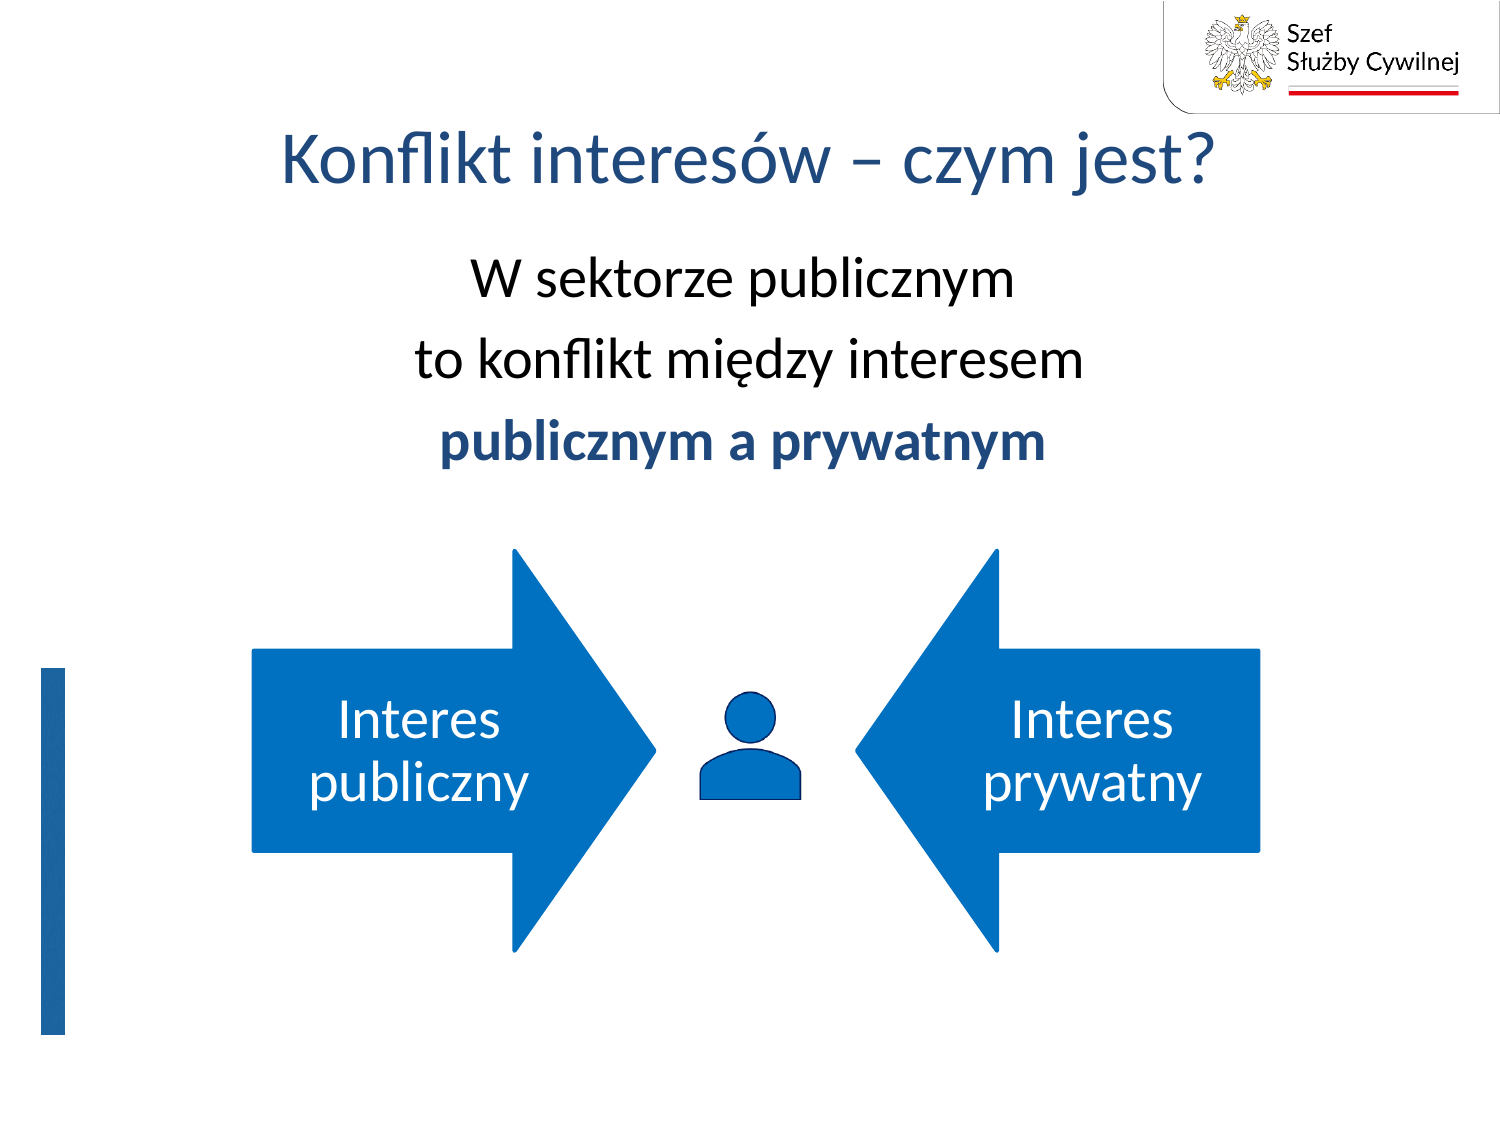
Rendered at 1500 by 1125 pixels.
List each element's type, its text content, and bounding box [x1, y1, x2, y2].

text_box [253, 549, 1259, 952]
picture [674, 670, 826, 821]
list W sektorze publicznym to konflikt między interesem publicznym a prywatnym [100, 231, 1400, 504]
picture [1163, 0, 1500, 114]
title Konflikt interesów – czym jest? [100, 100, 1400, 226]
picture [41, 668, 65, 1035]
